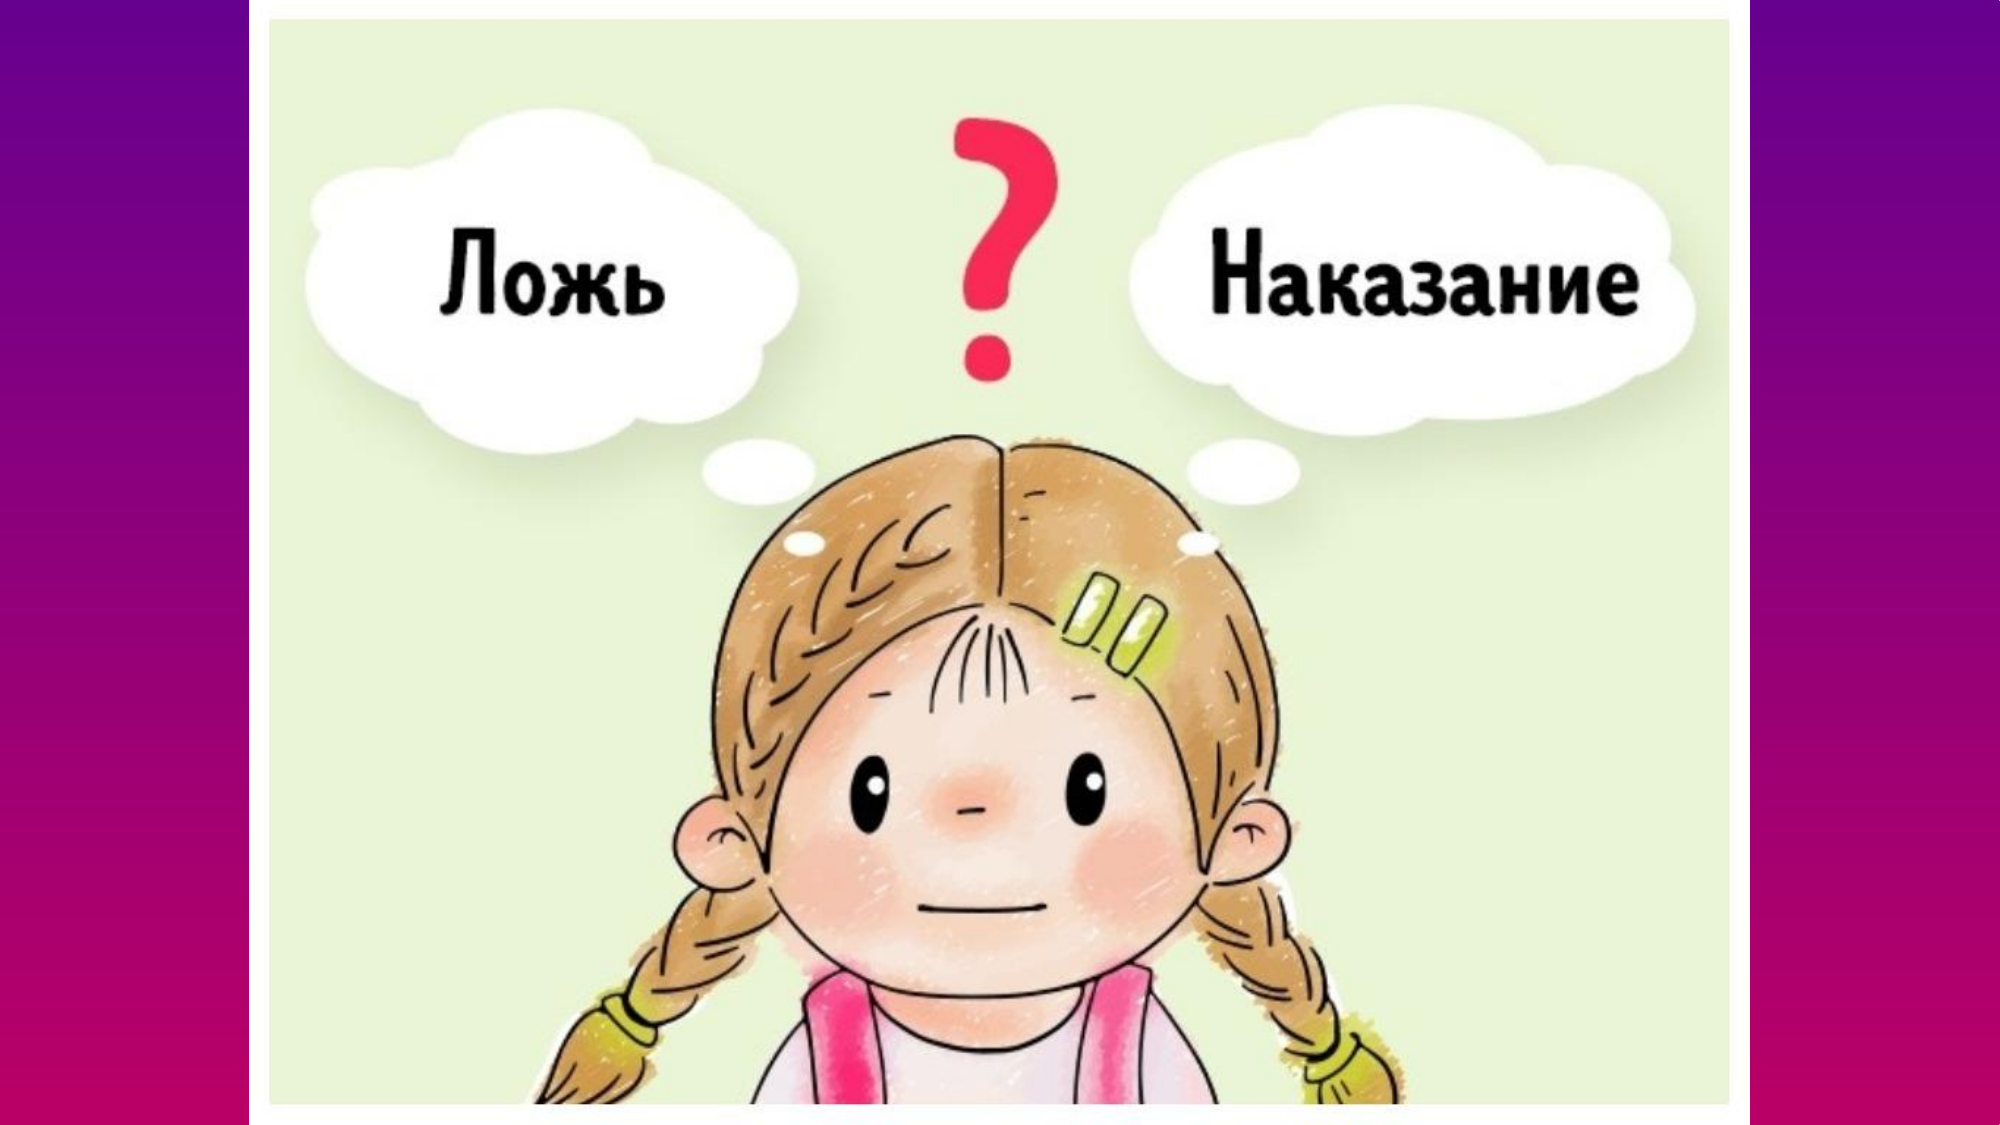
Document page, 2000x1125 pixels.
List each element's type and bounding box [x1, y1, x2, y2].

picture [249, 0, 1750, 1125]
